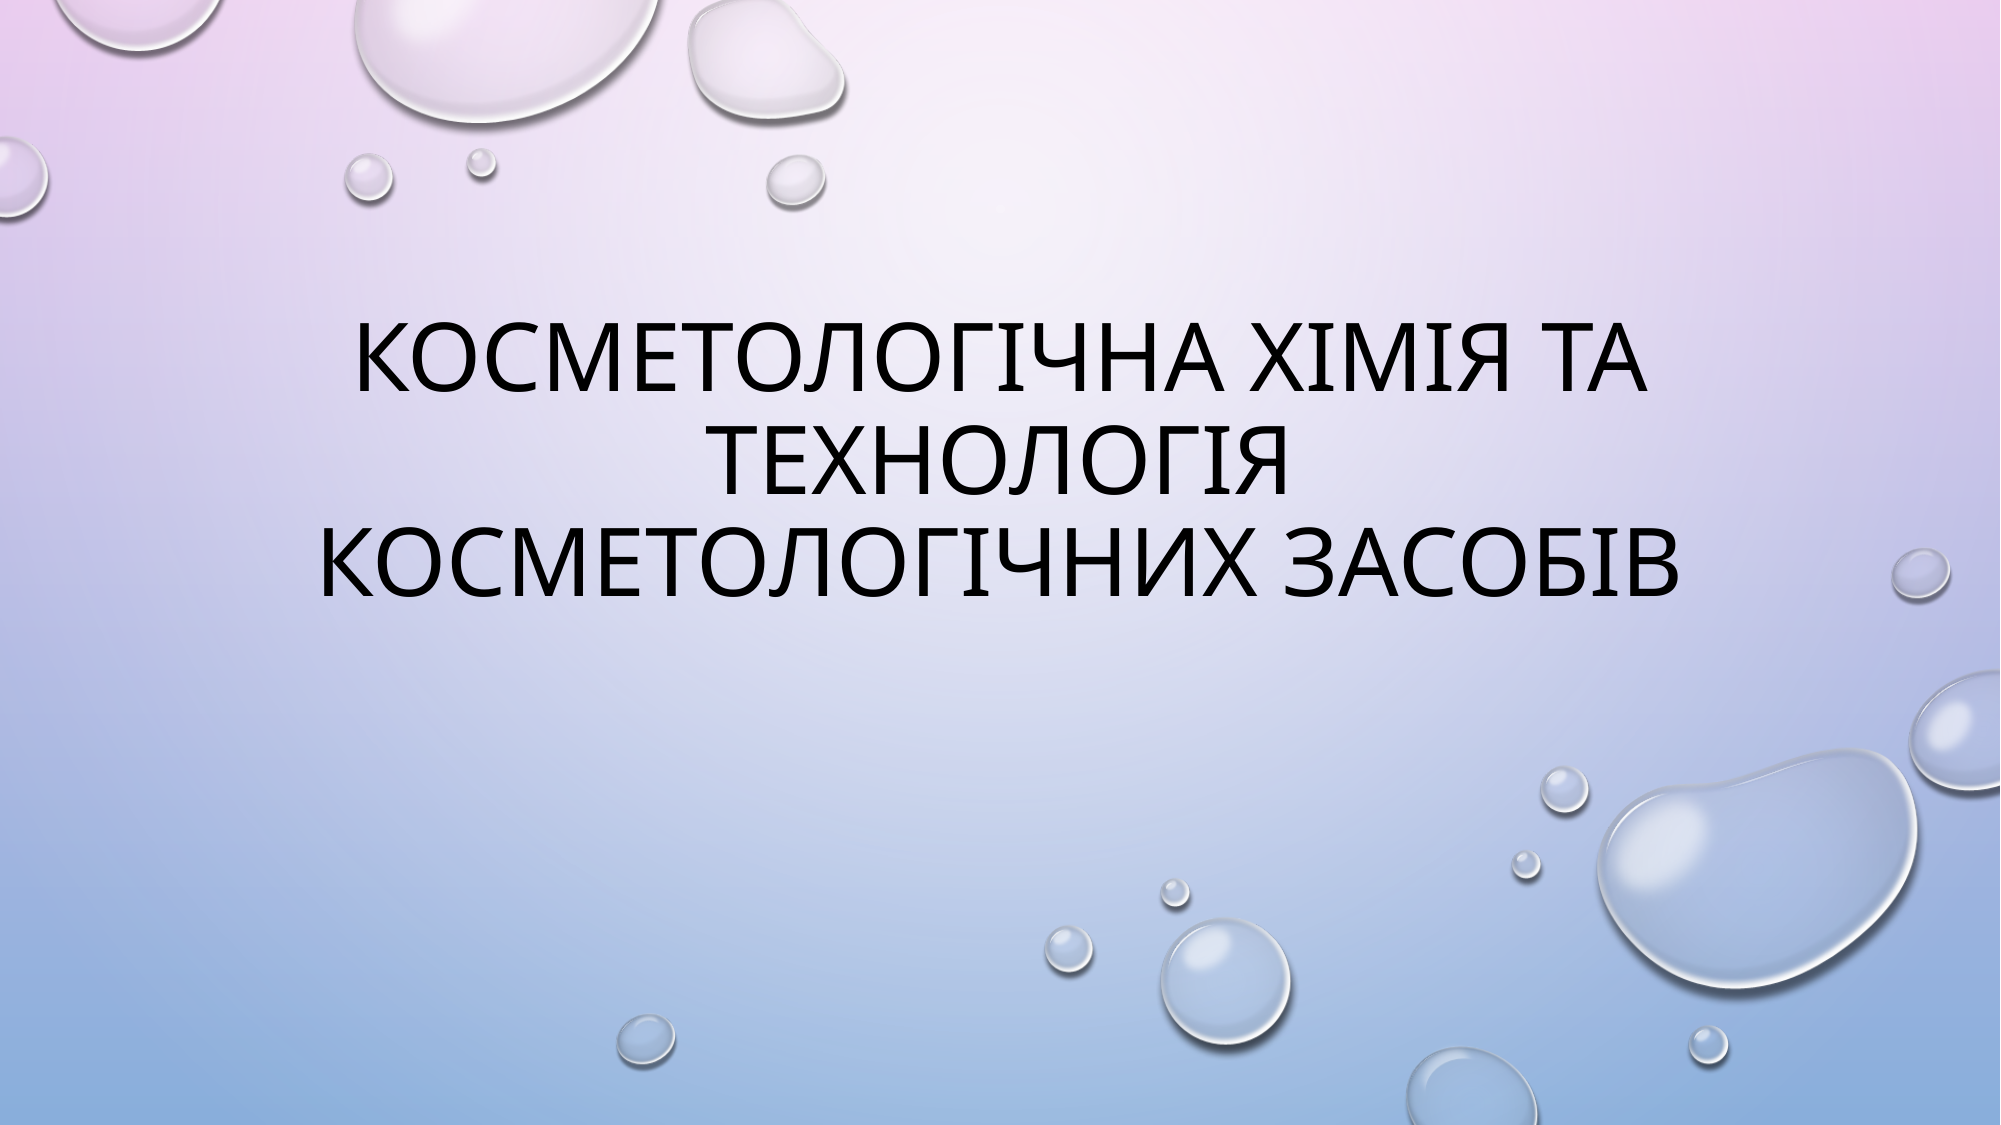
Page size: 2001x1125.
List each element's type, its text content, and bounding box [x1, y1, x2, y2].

picture [0, 0, 2000, 1125]
title Косметологічна хімія та технологія косметологічних засобів [287, 213, 1713, 625]
